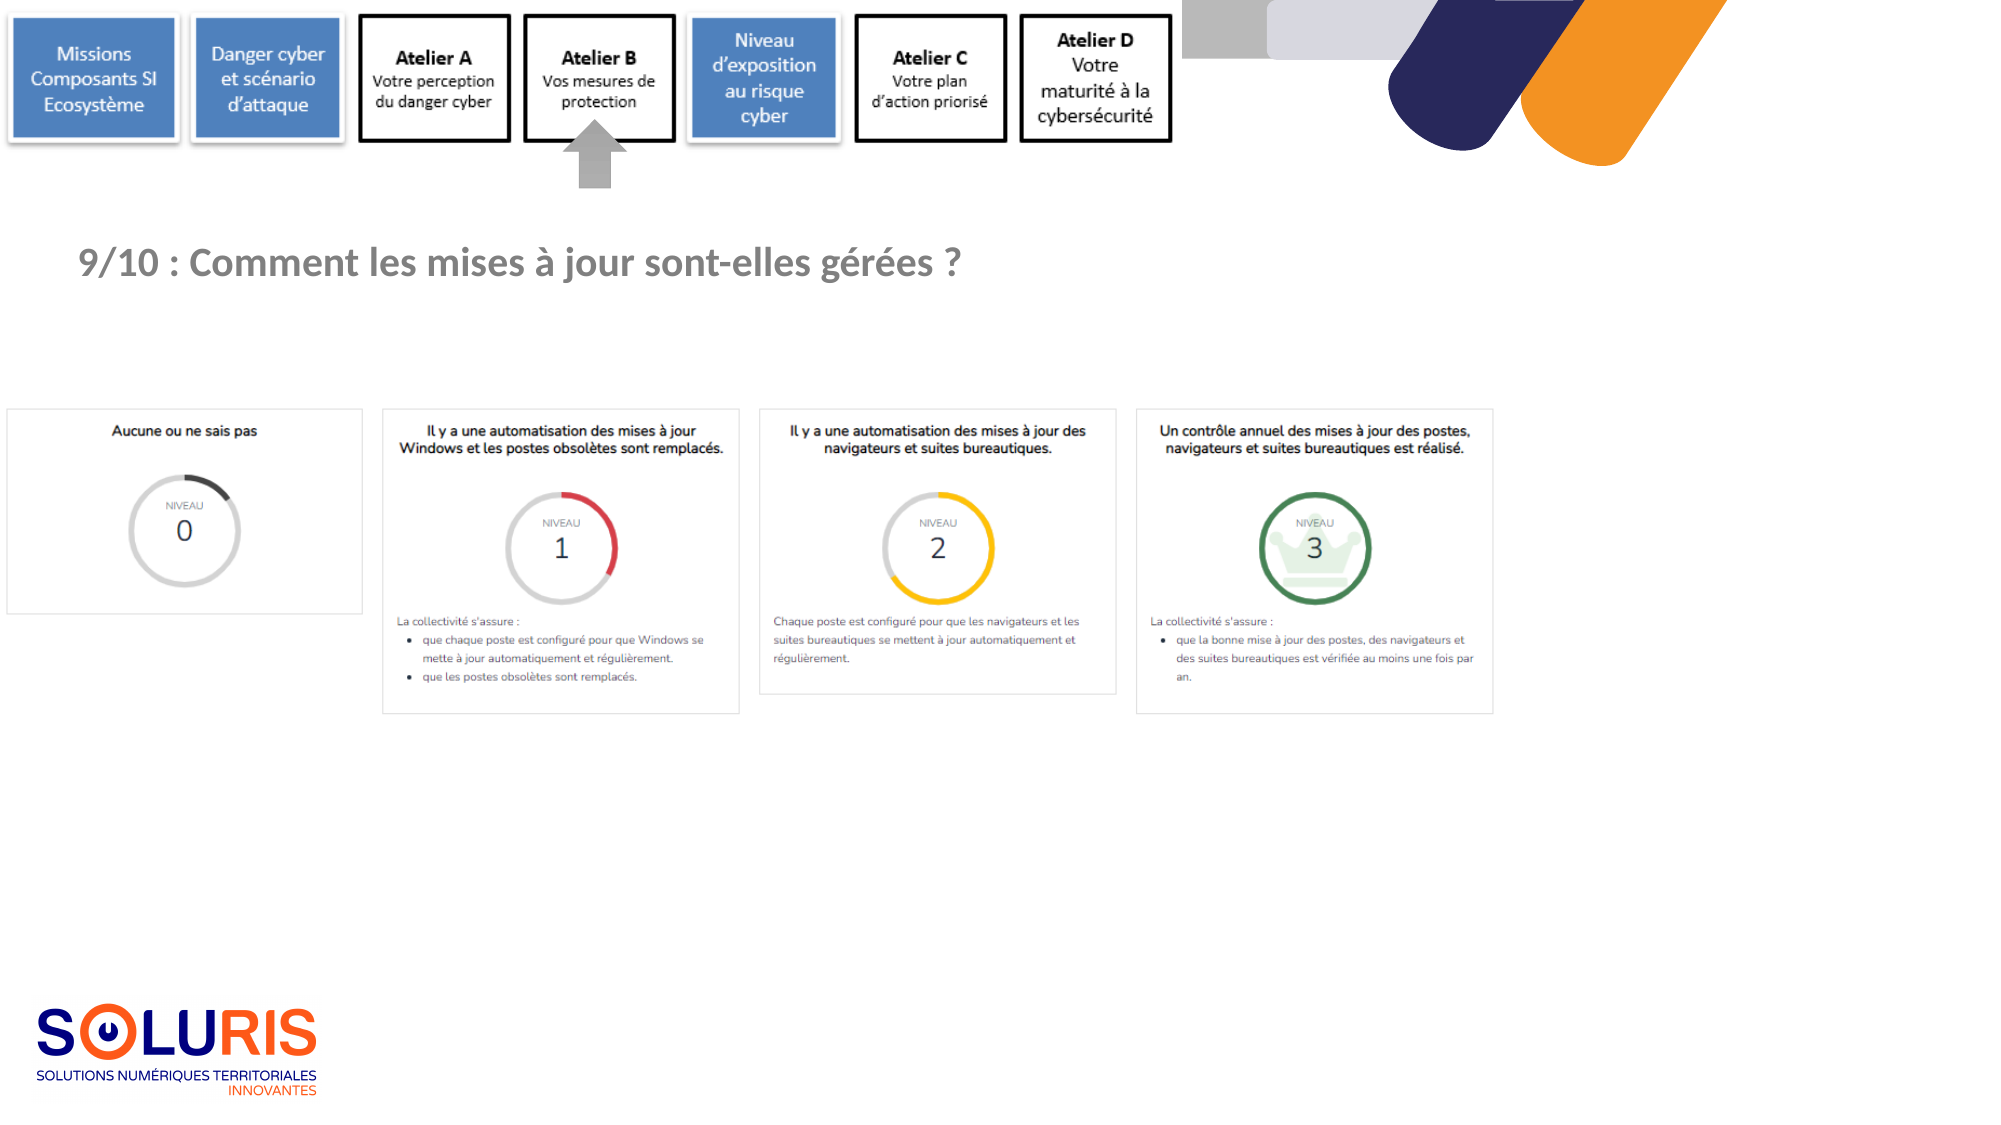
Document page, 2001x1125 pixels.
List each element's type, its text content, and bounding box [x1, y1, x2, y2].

text_box [578, 154, 611, 189]
text_box 9/10 : Comment les mises à jour sont-elles gérées ? [62, 227, 1426, 293]
picture [30, 995, 322, 1105]
picture [0, 0, 1182, 154]
picture [0, 401, 1500, 724]
